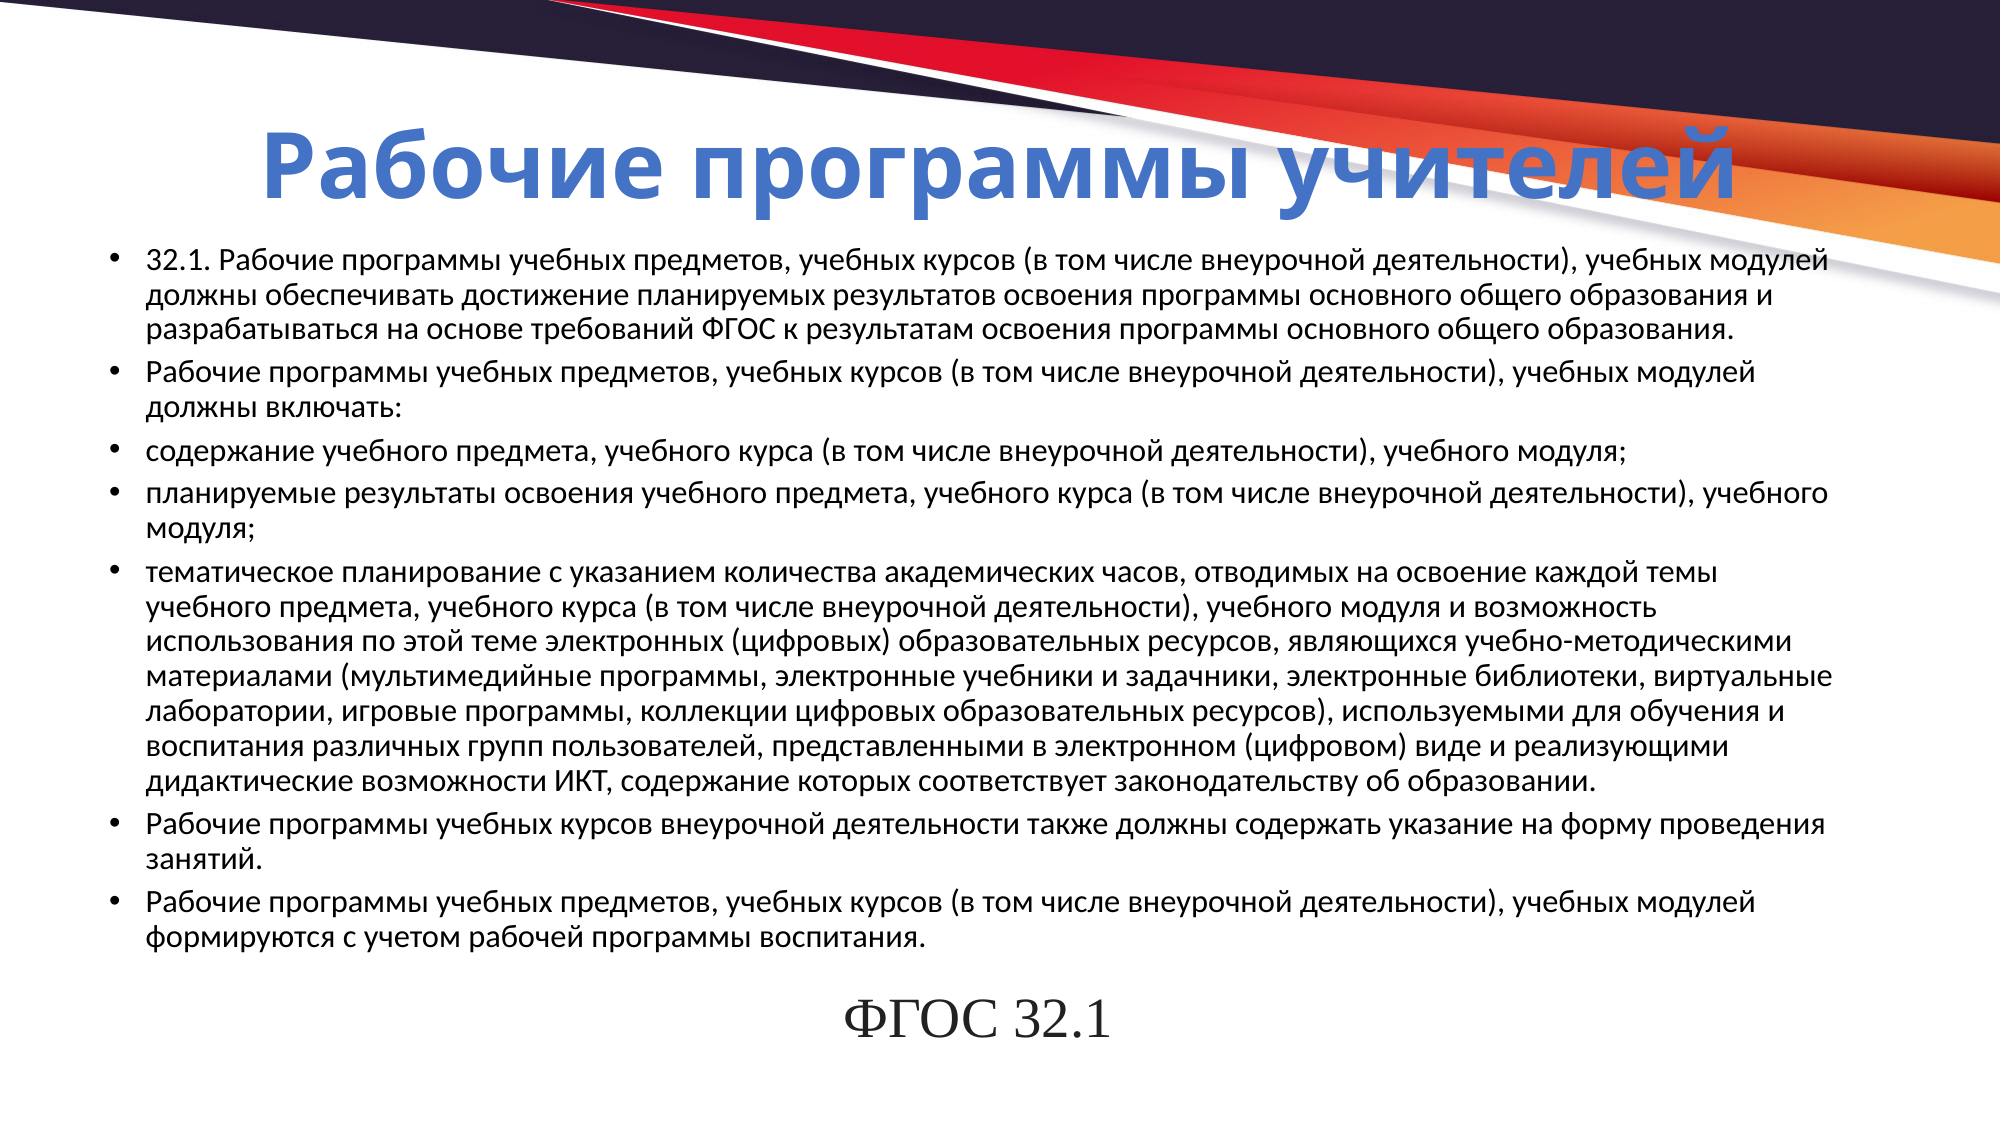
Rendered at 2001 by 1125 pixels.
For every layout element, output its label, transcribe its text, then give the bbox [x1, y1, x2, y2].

picture [0, 0, 2000, 1125]
list 32.1. Рабочие программы учебных предметов, учебных курсов (в том числе внеурочной деятельности), учебных модулей должны обеспечивать достижение планируемых результатов освоения программы основного общего образования и разрабатываться на основе требований ФГОС к результатам освоения программы основного общего образования. Рабочие программы учебных предметов, учебных курсов (в том числе внеурочной деятельности), учебных модулей должны включать: содержание учебного предмета, учебного курса (в том числе внеурочной деятельности), учебного модуля; планируемые результаты освоения учебного предмета, учебного курса (в том числе внеурочной деятельности), учебного модуля; тематическое планирование с указанием количества академических часов, отводимых на освоение каждой темы учебного предмета, учебного курса (в том числе внеурочной деятельности), учебного модуля и возможность использования по этой теме электронных (цифровых) образовательных ресурсов, являющихся учебно-методическими материалами (мультимедийные программы, электронные учебники и задачники, электронные библиотеки, виртуальные лаборатории, игровые программы, коллекции цифровых образовательных ресурсов), используемыми для обучения и воспитания различных групп пользователей, представленными в электронном (цифровом) виде и реализующими дидактические возможности ИКТ, содержание которых соответствует законодательству об образовании. Рабочие программы учебных курсов внеурочной деятельности также должны содержать указание на форму проведения занятий. Рабочие программы учебных предметов, учебных курсов (в том числе внеурочной деятельности), учебных модулей формируются с учетом рабочей программы воспитания. ФГОС 32.1 [94, 234, 1863, 1125]
title Рабочие программы учителей [137, 59, 1863, 234]
